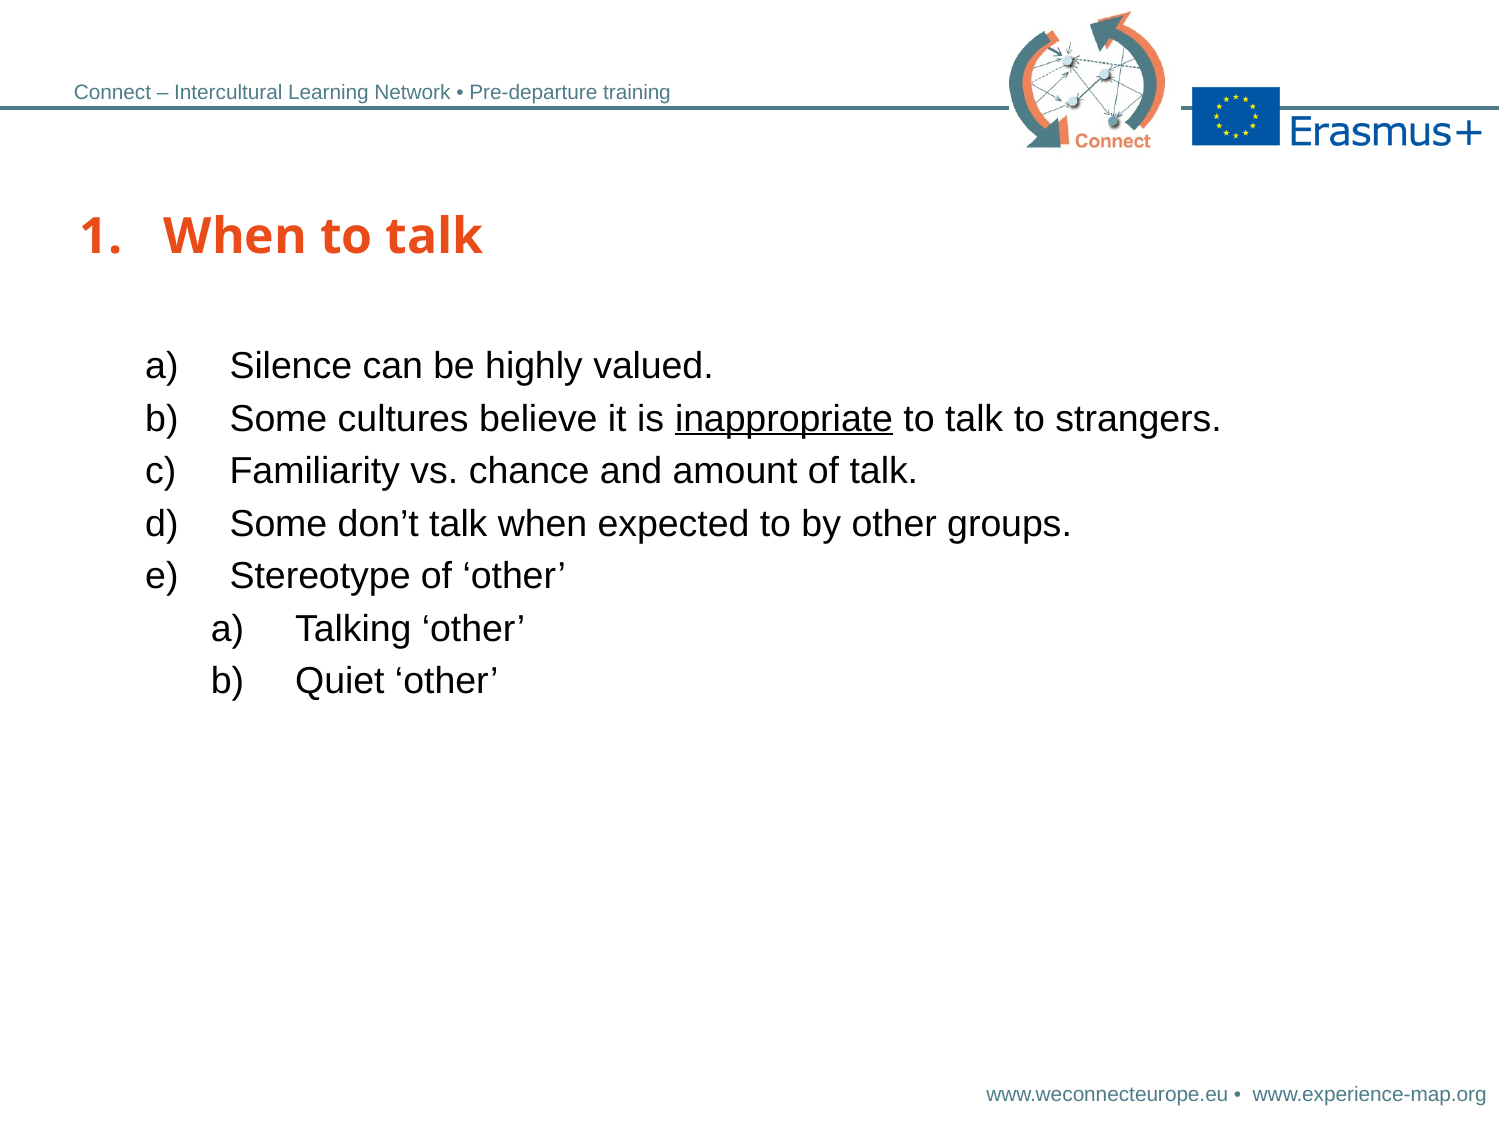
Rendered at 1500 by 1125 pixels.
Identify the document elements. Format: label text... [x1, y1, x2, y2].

list When to talk Silence can be highly valued. Some cultures believe it is inappropriate to talk to strangers. Familiarity vs. chance and amount of talk. Some don’t talk when expected to by other groups. Stereotype of ‘other’ Talking ‘other’ Quiet ‘other’ [64, 196, 1415, 959]
picture [1009, 11, 1498, 162]
